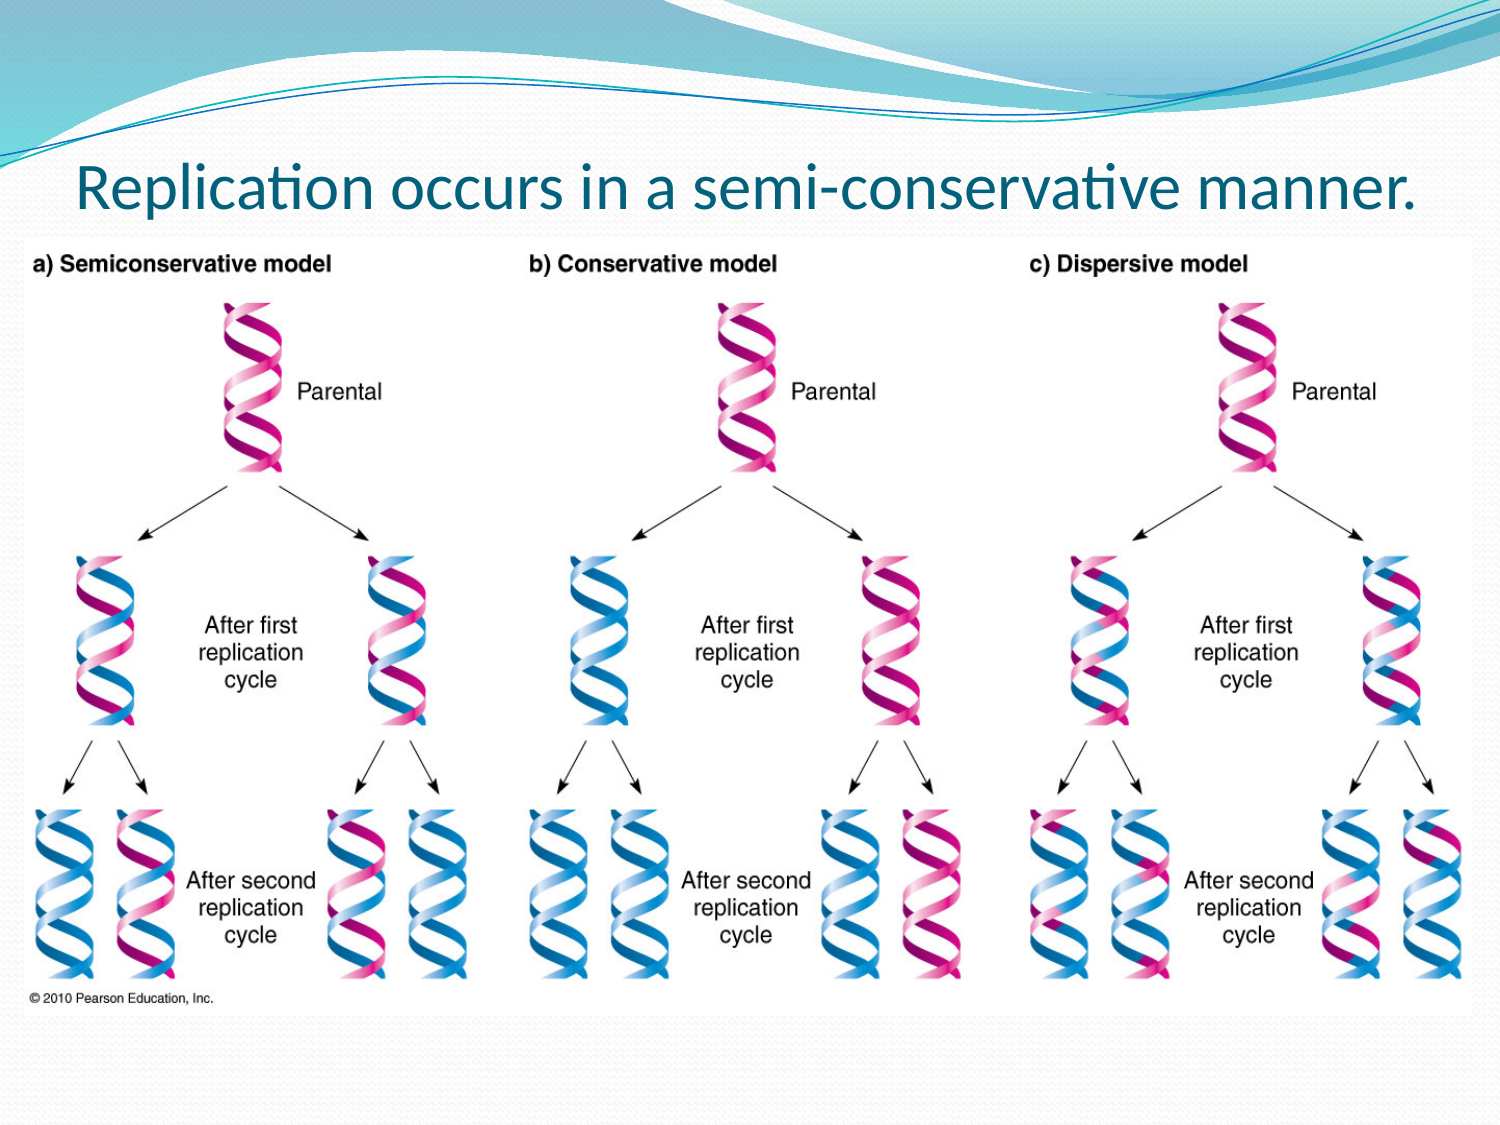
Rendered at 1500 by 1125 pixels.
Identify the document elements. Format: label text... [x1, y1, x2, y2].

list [24, 237, 1472, 1016]
title Replication occurs in a semi-conservative manner. [75, 115, 1425, 236]
